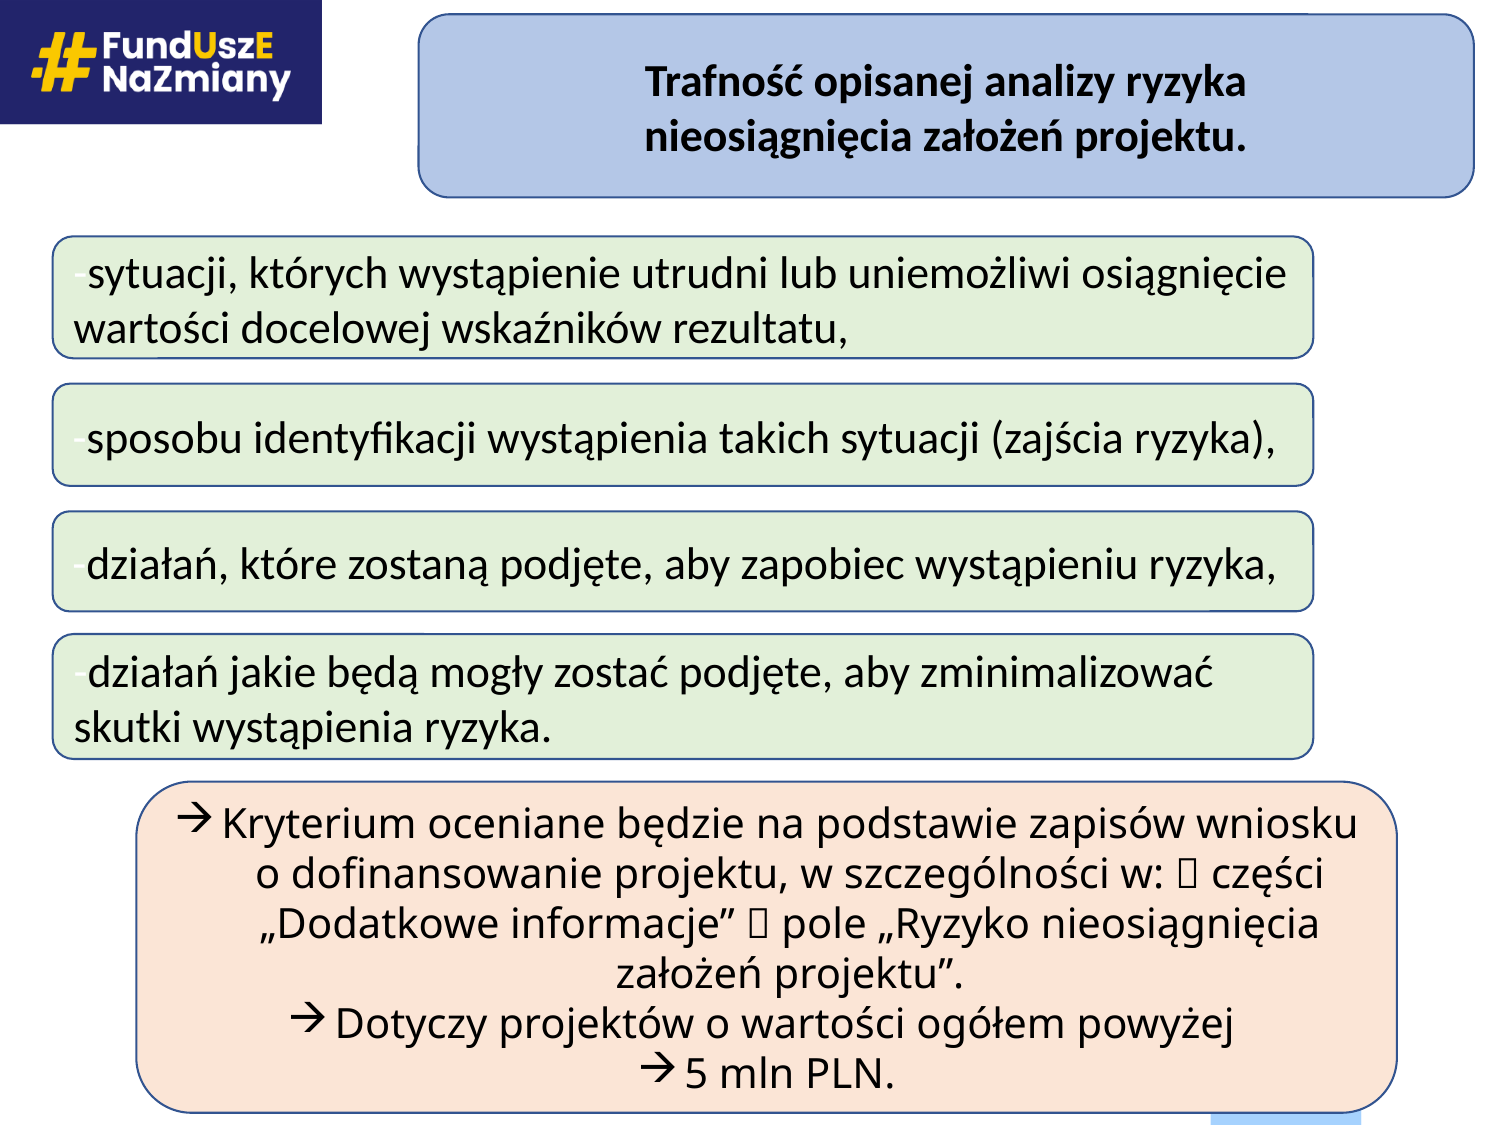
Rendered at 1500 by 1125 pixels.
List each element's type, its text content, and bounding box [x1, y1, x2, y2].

text_box -działań, które zostaną podjęte, aby zapobiec wystąpieniu ryzyka, [51, 510, 1315, 613]
picture [0, 0, 1500, 1125]
table_header [103, 361, 1397, 1125]
text_box Kryterium oceniane będzie na podstawie zapisów wniosku o dofinansowanie projektu, w szczególności w:  części „Dodatkowe informacje”  pole „Ryzyko nieosiągnięcia założeń projektu”. Dotyczy projektów o wartości ogółem powyżej 5 mln PLN. [135, 780, 1398, 1114]
text_box -sytuacji, których wystąpienie utrudni lub uniemożliwi osiągnięcie wartości docelowej wskaźników rezultatu, [51, 235, 1315, 360]
text_box Trafność opisanej analizy ryzyka nieosiągnięcia założeń projektu. [417, 13, 1475, 199]
text_box -działań jakie będą mogły zostać podjęte, aby zminimalizować skutki wystąpienia ryzyka. [51, 632, 1315, 761]
text_box -sposobu identyfikacji wystąpienia takich sytuacji (zajścia ryzyka), [51, 382, 1315, 487]
